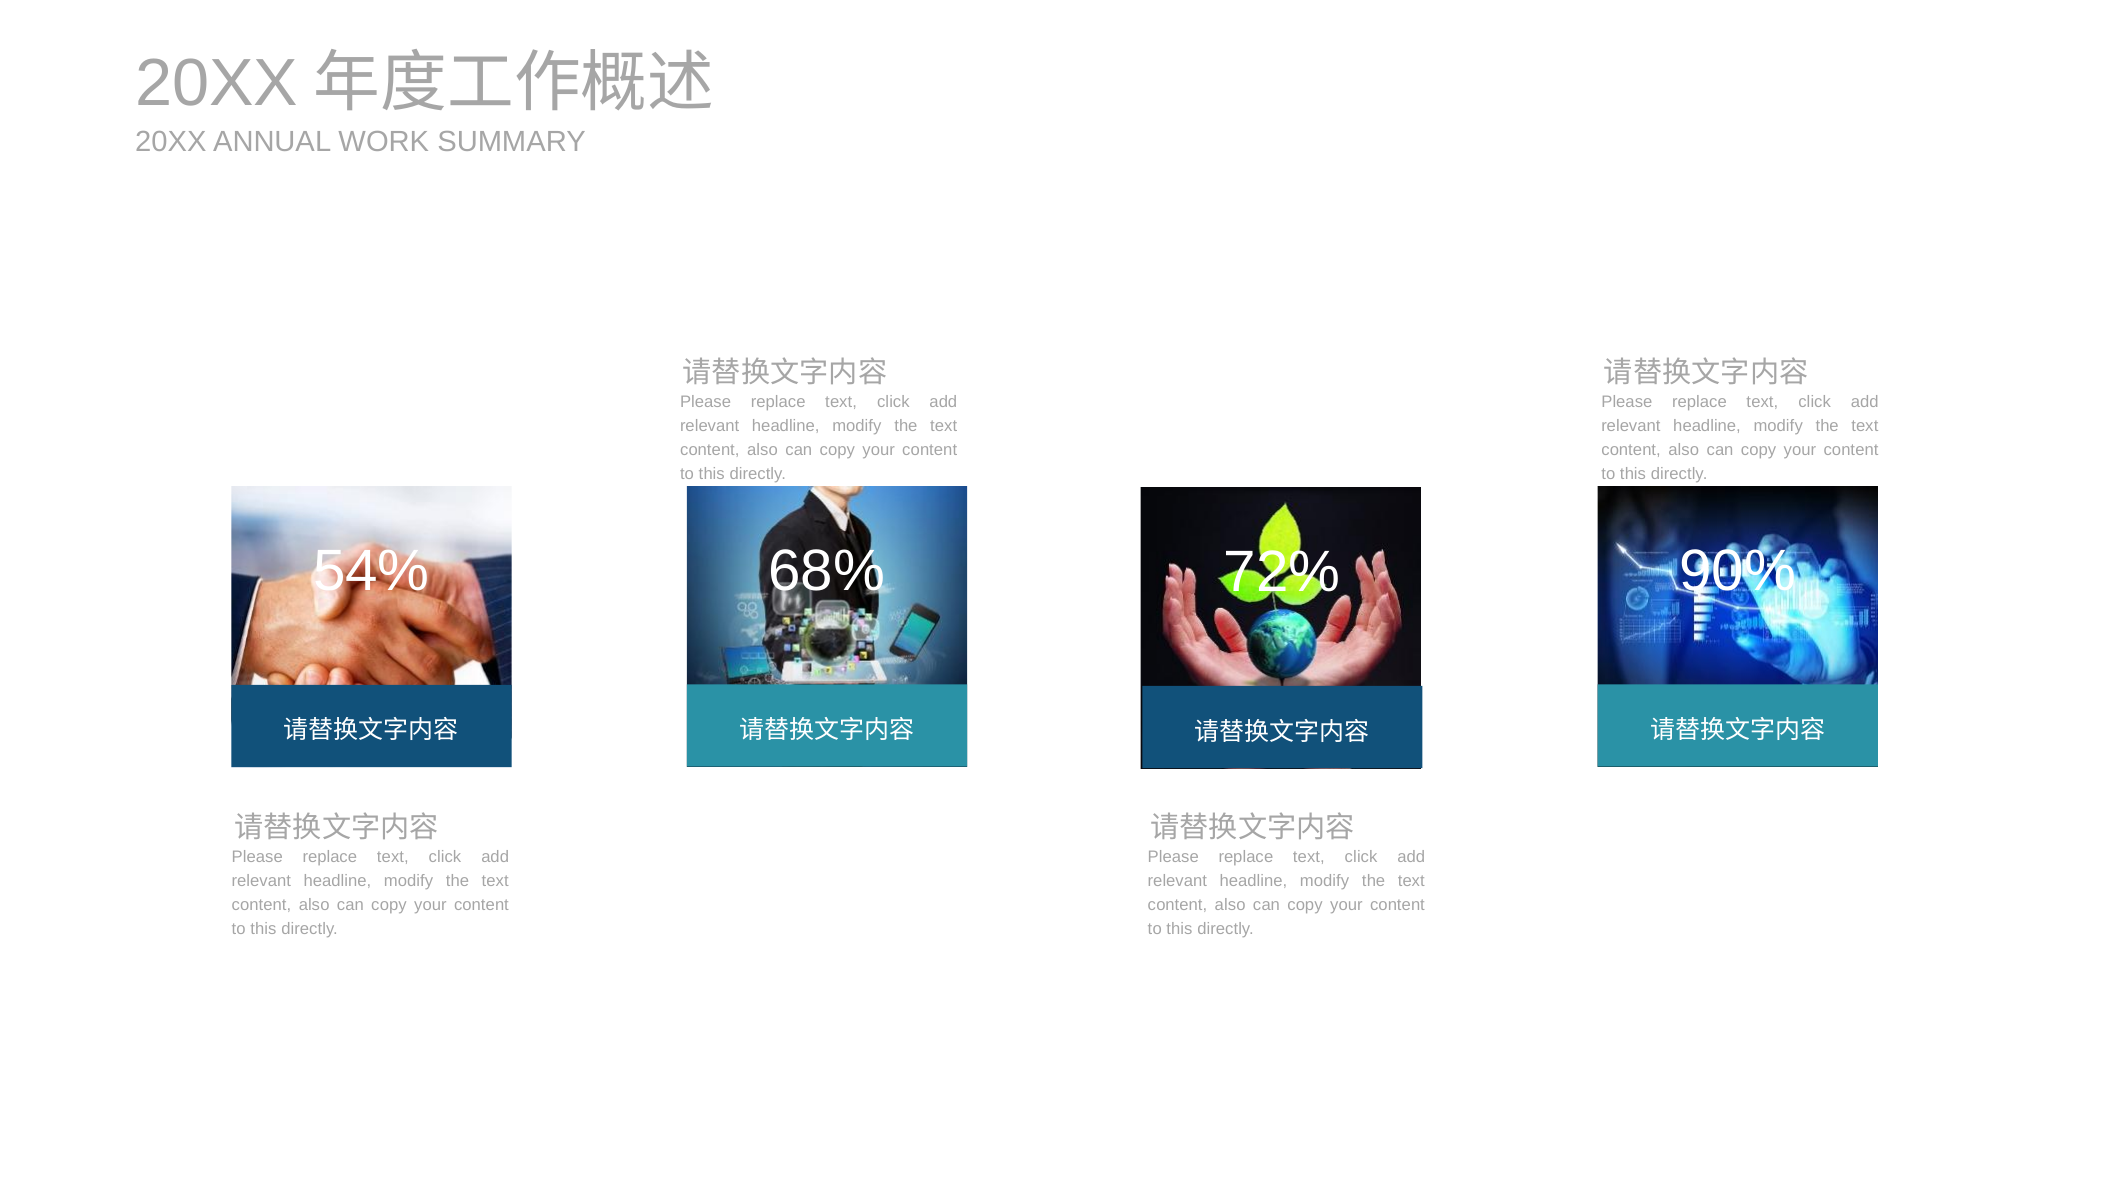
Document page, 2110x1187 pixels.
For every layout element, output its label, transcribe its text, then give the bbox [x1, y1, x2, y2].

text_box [1140, 487, 1423, 769]
text_box Please replace text, click add relevant headline, modify the text content, also can copy your content to this directly. [665, 379, 973, 491]
text_box 20XX年度工作概述 [135, 38, 783, 119]
text_box 请替换文字内容 [1135, 793, 1371, 851]
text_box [686, 486, 968, 767]
text_box 20XX ANNUAL WORK SUMMARY [135, 122, 596, 158]
text_box Please replace text, click add relevant headline, modify the text content, also can copy your content to this directly. [1586, 379, 1894, 491]
text_box 请替换文字内容 [1589, 338, 1824, 396]
text_box Please replace text, click add relevant headline, modify the text content, also can copy your content to this directly. [1132, 834, 1441, 946]
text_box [231, 486, 512, 768]
text_box Please replace text, click add relevant headline, modify the text content, also can copy your content to this directly. [216, 834, 524, 946]
text_box 请替换文字内容 [219, 793, 454, 851]
text_box 请替换文字内容 [667, 338, 903, 396]
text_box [1597, 486, 1878, 767]
